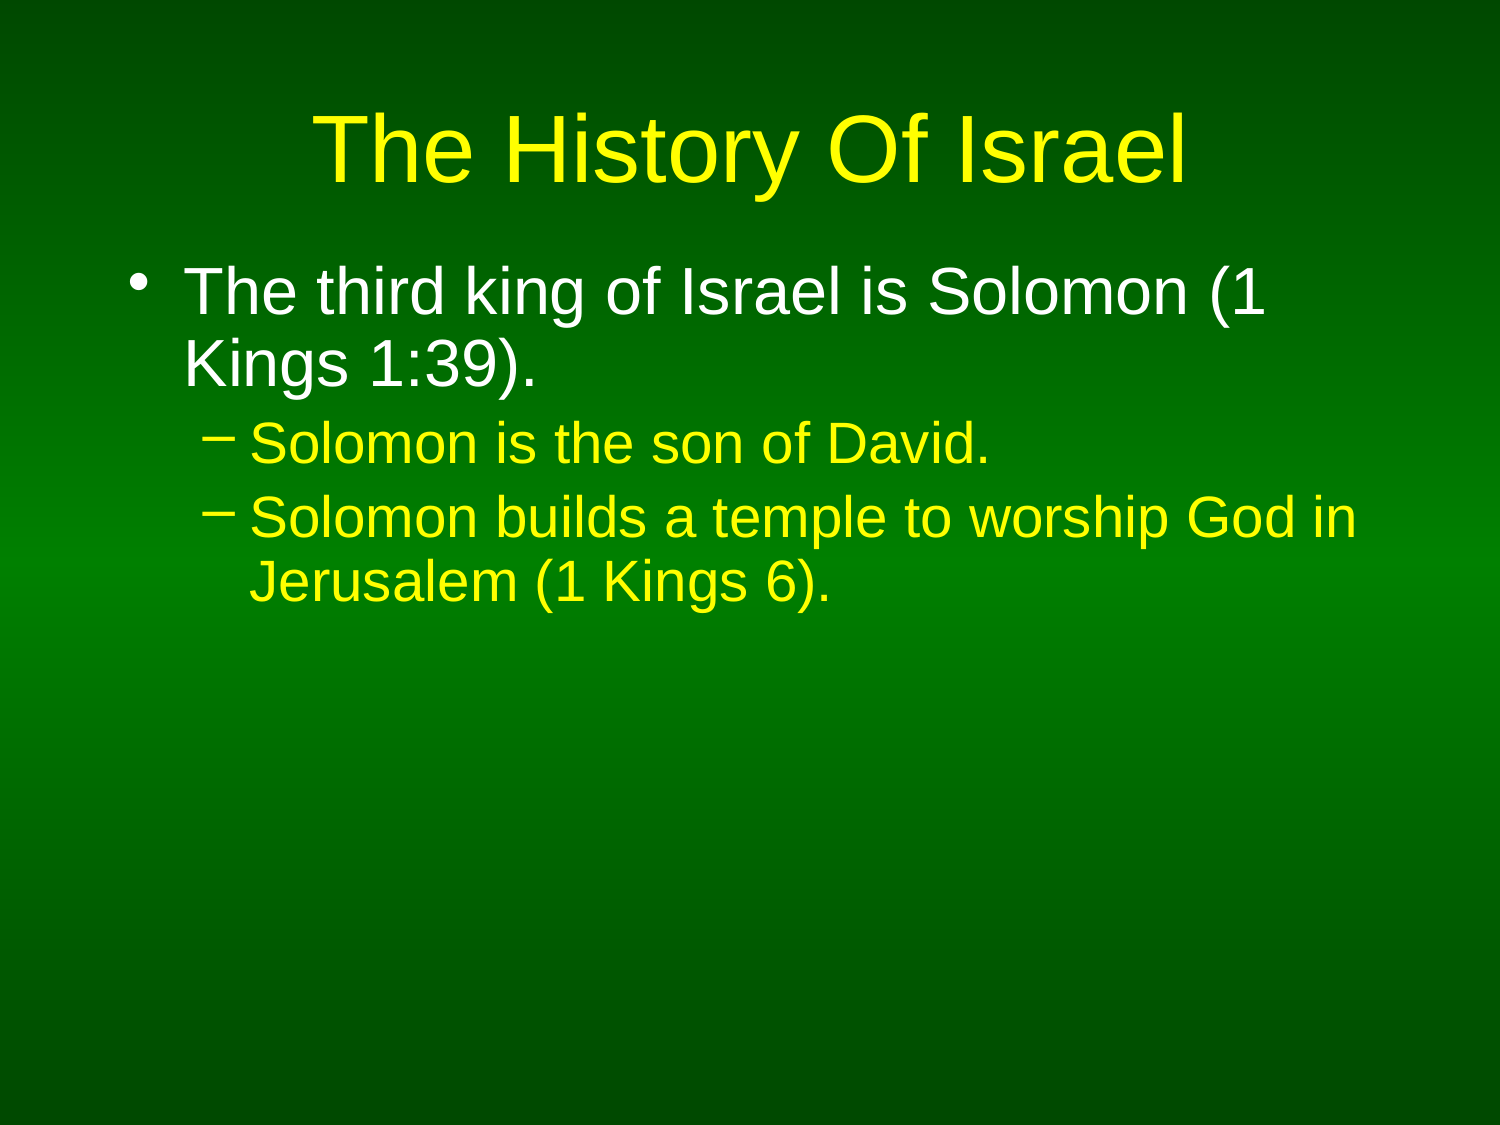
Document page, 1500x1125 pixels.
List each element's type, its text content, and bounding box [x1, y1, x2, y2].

title The History Of Israel [37, 50, 1463, 238]
list The third king of Israel is Solomon (1 Kings 1:39). Solomon is the son of David. Solomon builds a temple to worship God in Jerusalem (1 Kings 6). [112, 249, 1438, 663]
